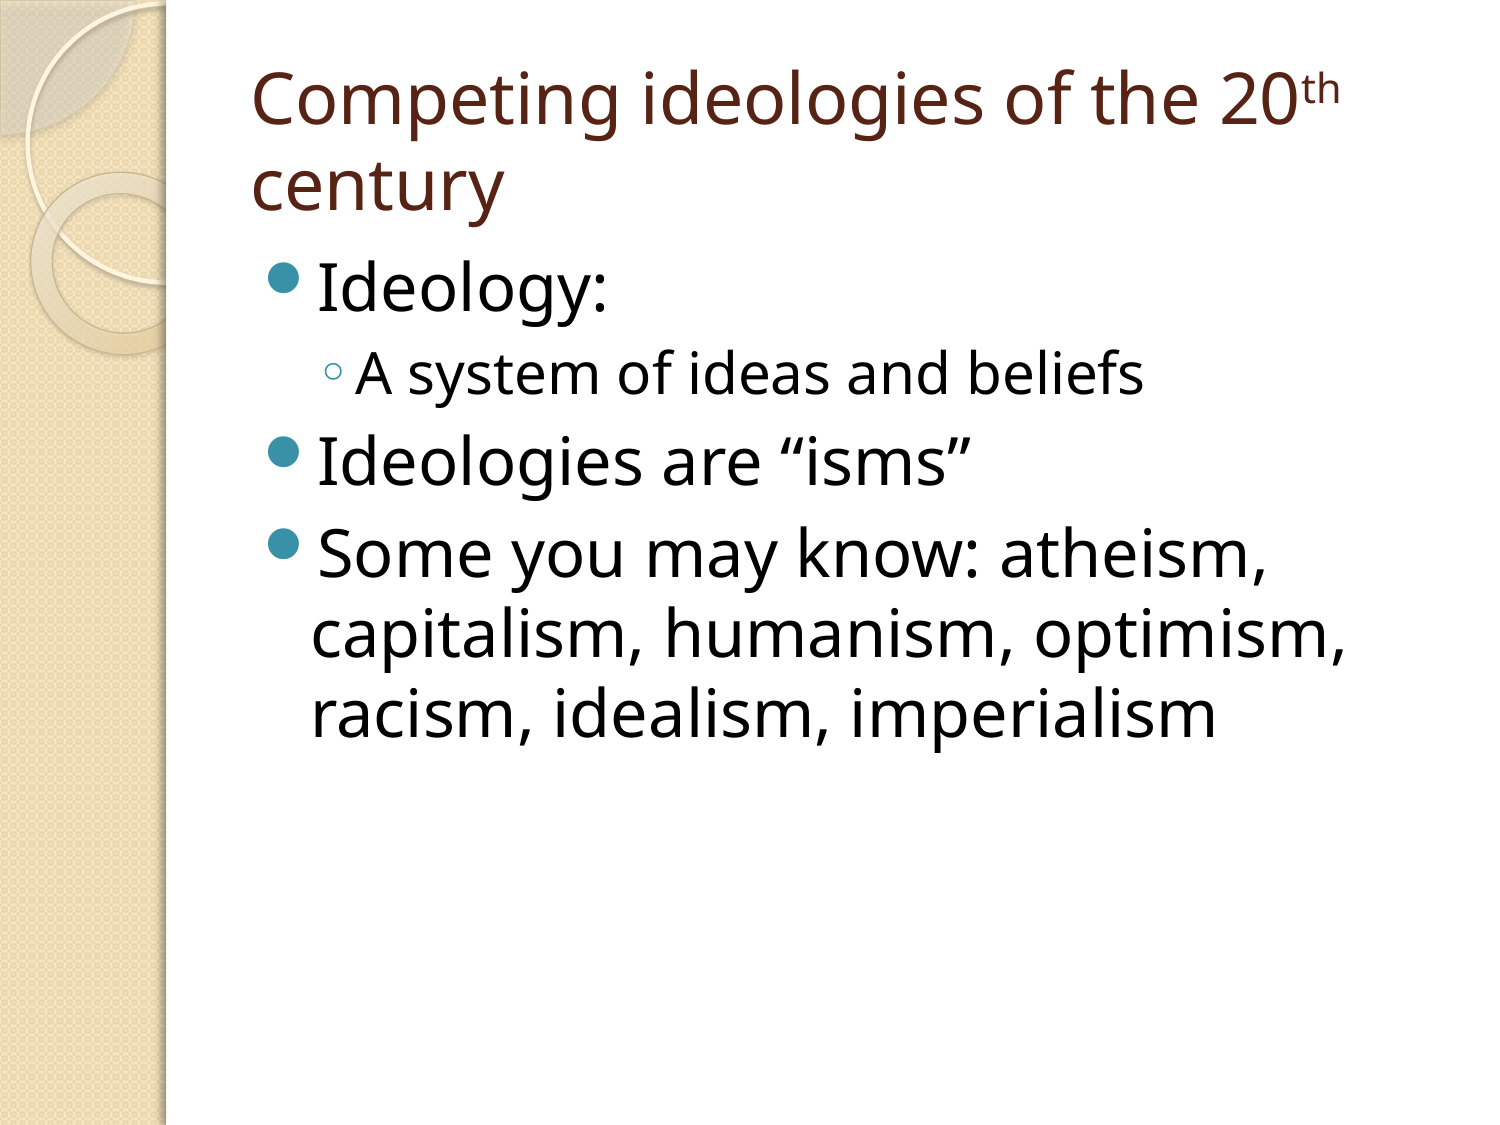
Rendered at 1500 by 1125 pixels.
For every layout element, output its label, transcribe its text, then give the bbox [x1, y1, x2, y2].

list Ideology: A system of ideas and beliefs Ideologies are “isms” Some you may know: atheism, capitalism, humanism, optimism, racism, idealism, imperialism [235, 237, 1466, 1025]
title Competing ideologies of the 20th century [235, 45, 1466, 233]
